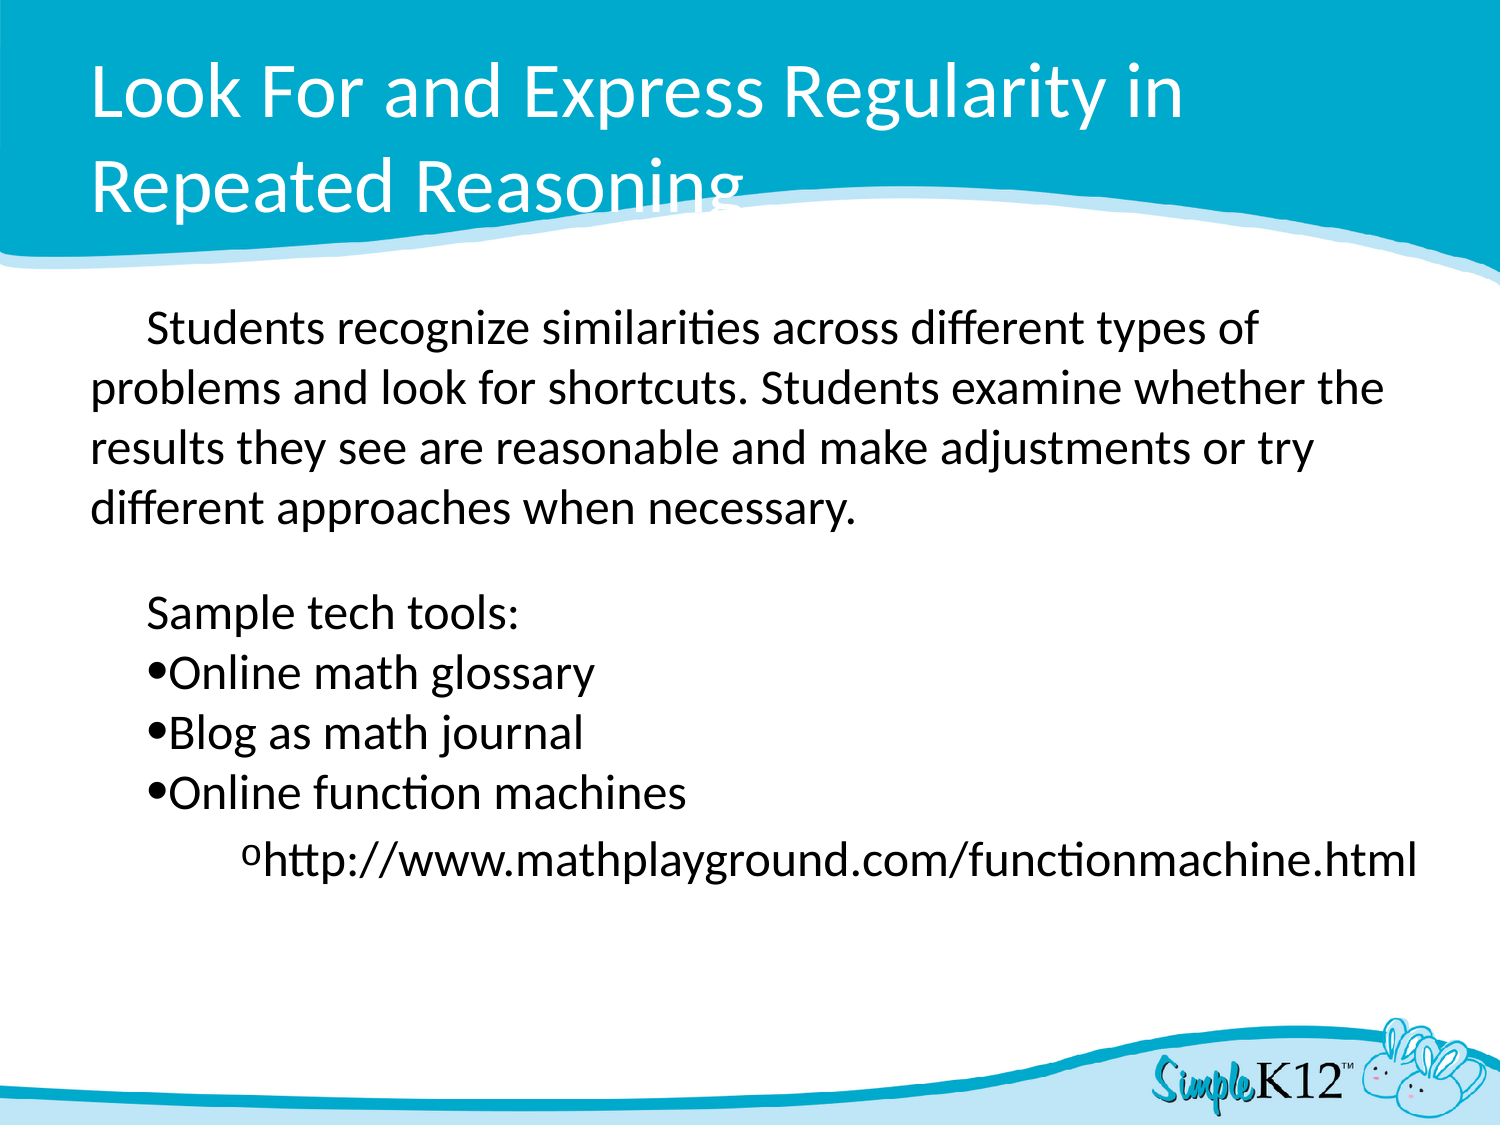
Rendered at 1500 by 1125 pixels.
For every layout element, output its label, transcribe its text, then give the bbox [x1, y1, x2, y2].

list Students recognize similarities across different types of problems and look for shortcuts. Students examine whether the results they see are reasonable and make adjustments or try different approaches when necessary. Sample tech tools: Online math glossary Blog as math journal Online function machines http://www.mathplayground.com/functionmachine.html [75, 279, 1467, 948]
title Look For and Express Regularity in Repeated Reasoning [75, 23, 1275, 244]
picture [0, 0, 1500, 1125]
